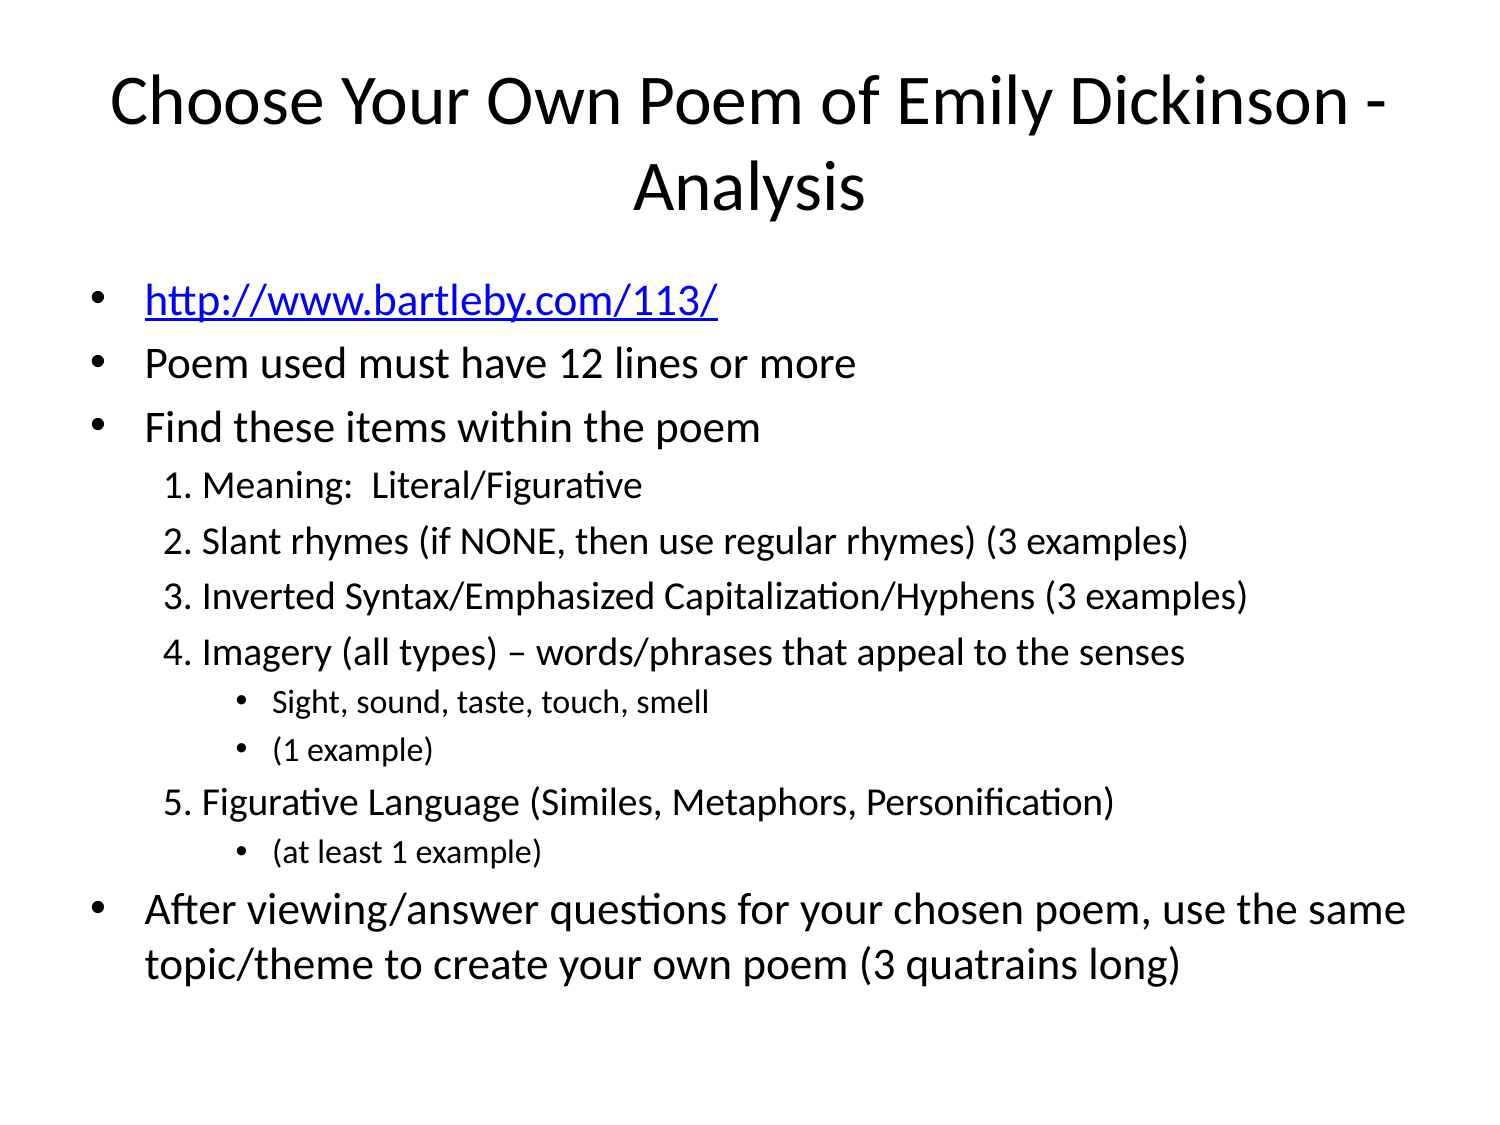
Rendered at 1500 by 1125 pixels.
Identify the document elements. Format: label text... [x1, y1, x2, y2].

title Choose Your Own Poem of Emily Dickinson - Analysis [75, 45, 1425, 233]
list http://www.bartleby.com/113/ Poem used must have 12 lines or more Find these items within the poem 1. Meaning: Literal/Figurative 2. Slant rhymes (if NONE, then use regular rhymes) (3 examples) 3. Inverted Syntax/Emphasized Capitalization/Hyphens (3 examples) 4. Imagery (all types) – words/phrases that appeal to the senses Sight, sound, taste, touch, smell (1 example) 5. Figurative Language (Similes, Metaphors, Personification) (at least 1 example) After viewing/answer questions for your chosen poem, use the same topic/theme to create your own poem (3 quatrains long) [75, 262, 1425, 1005]
